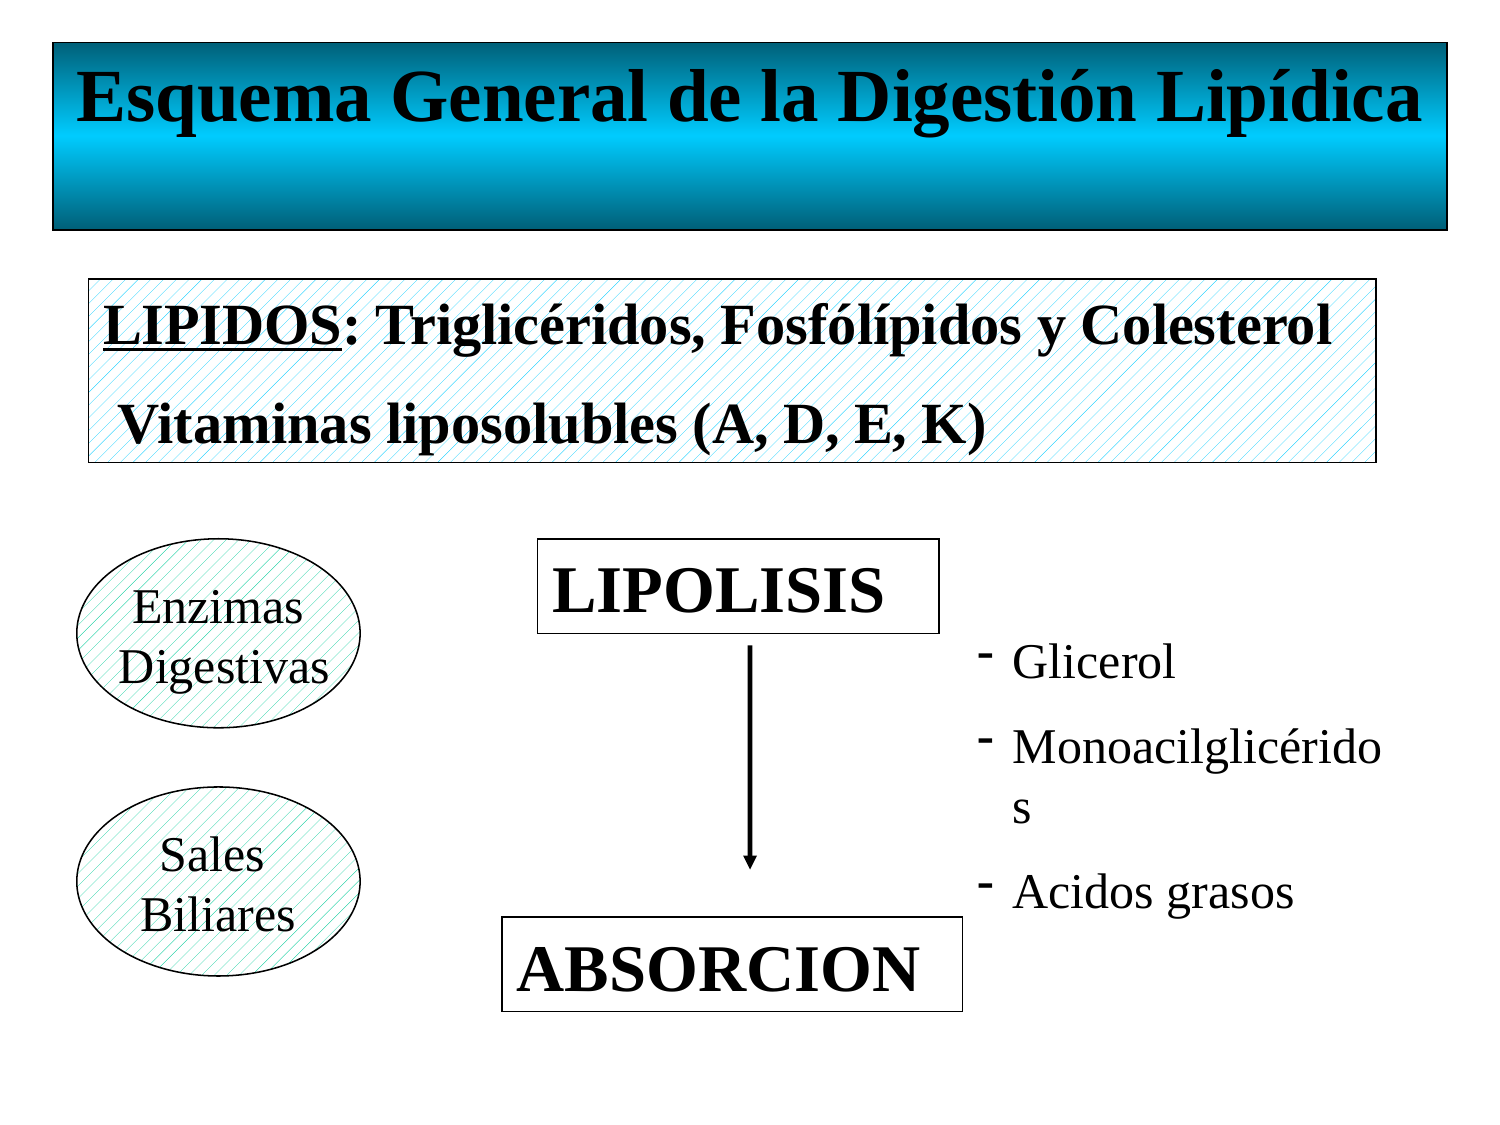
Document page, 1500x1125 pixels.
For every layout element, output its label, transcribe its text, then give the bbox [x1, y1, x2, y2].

text_box ABSORCION [501, 916, 963, 1012]
text_box Glicerol Monoacilglicéridos Acidos grasos [962, 621, 1412, 927]
text_box [743, 645, 757, 870]
text_box LIPIDOS: Triglicéridos, Fosfólípidos y Colesterol Vitaminas liposolubles (A, D, E, K) [88, 278, 1376, 463]
title Esquema General de la Digestión Lipídica [52, 42, 1448, 231]
text_box Enzimas Digestivas [76, 538, 361, 728]
text_box LIPOLISIS [537, 538, 939, 634]
text_box Sales Biliares [76, 786, 361, 977]
